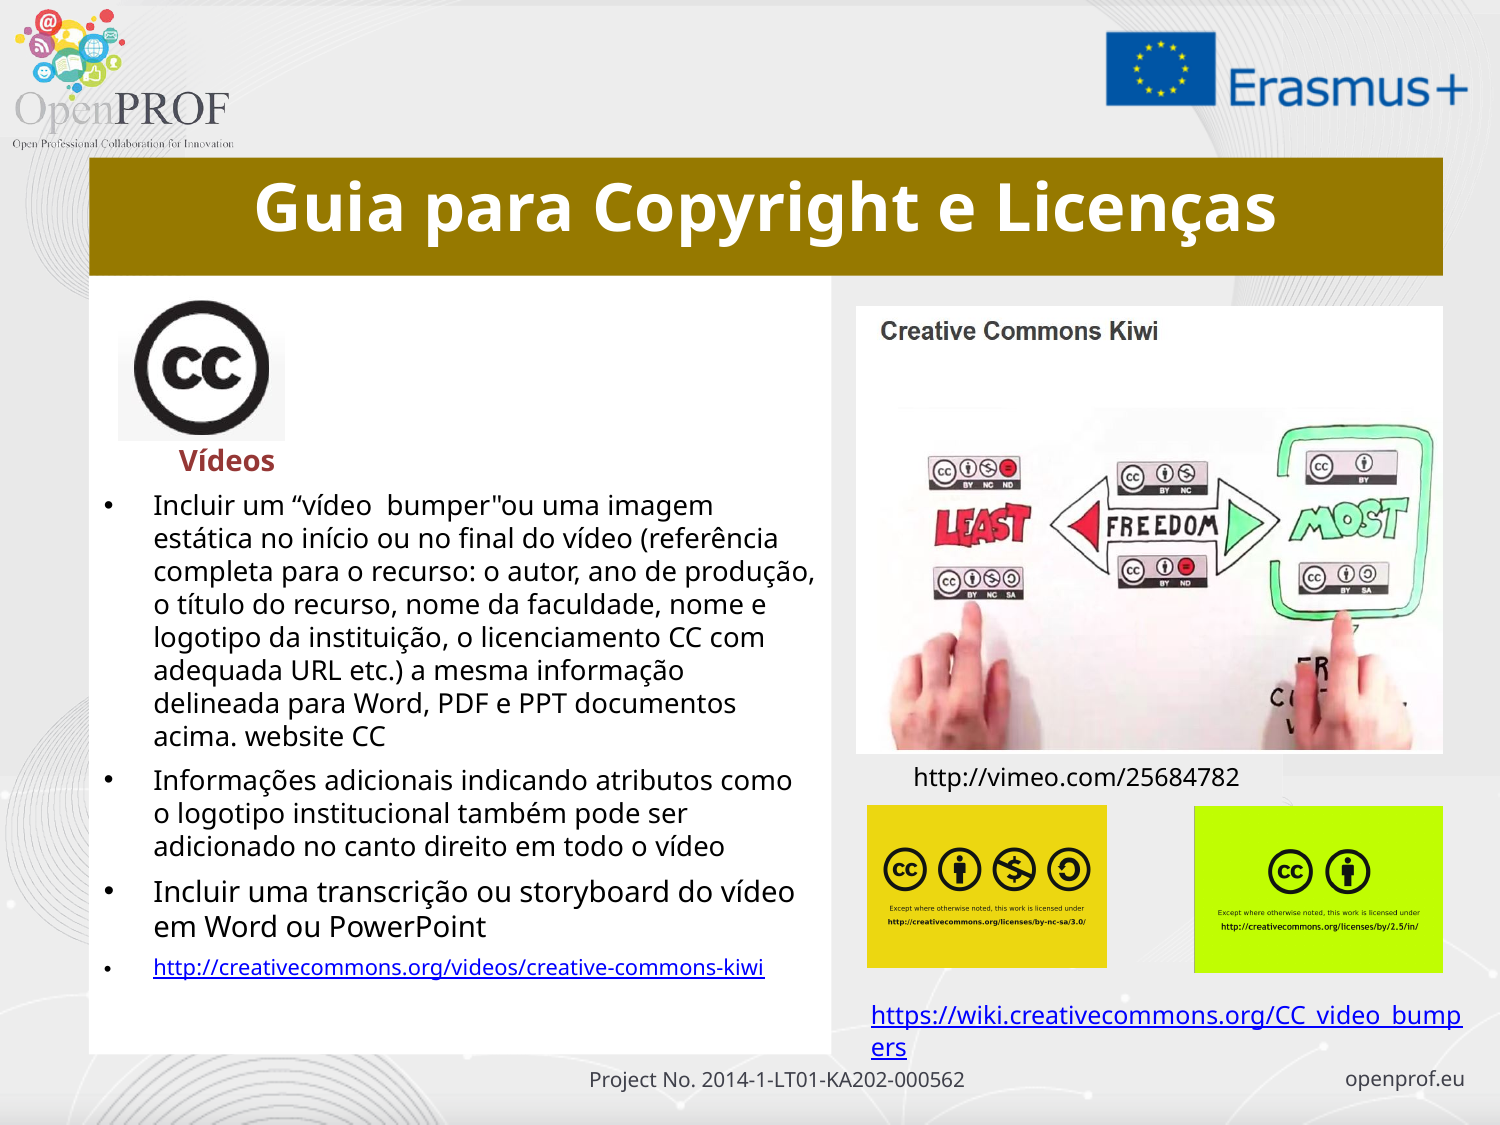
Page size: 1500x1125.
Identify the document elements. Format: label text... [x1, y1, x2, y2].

text_box https://wiki.creativecommons.org/CC_video_bumpers [856, 985, 1479, 1041]
text_box http://vimeo.com/25684782 [898, 761, 1255, 799]
text_box Vídeos Incluir um “vídeo bumper"ou uma imagem estática no início ou no final do vídeo (referência completa para o recurso: o autor, ano de produção, o título do recurso, nome da faculdade, nome e logotipo da instituição, o licenciamento CC com adequada URL etc.) a mesma informação delineada para Word, PDF e PPT documentos acima. website CC Informações adicionais indicando atributos como o logotipo institucional também pode ser adicionado no canto direito em todo o vídeo Incluir uma transcrição ou storyboard do vídeo em Word ou PowerPoint http://creativecommons.org/videos/creative-commons-kiwi [88, 275, 832, 1055]
picture [0, 0, 1500, 1125]
text_box Guia para Copyright e Licenças [89, 157, 1443, 276]
